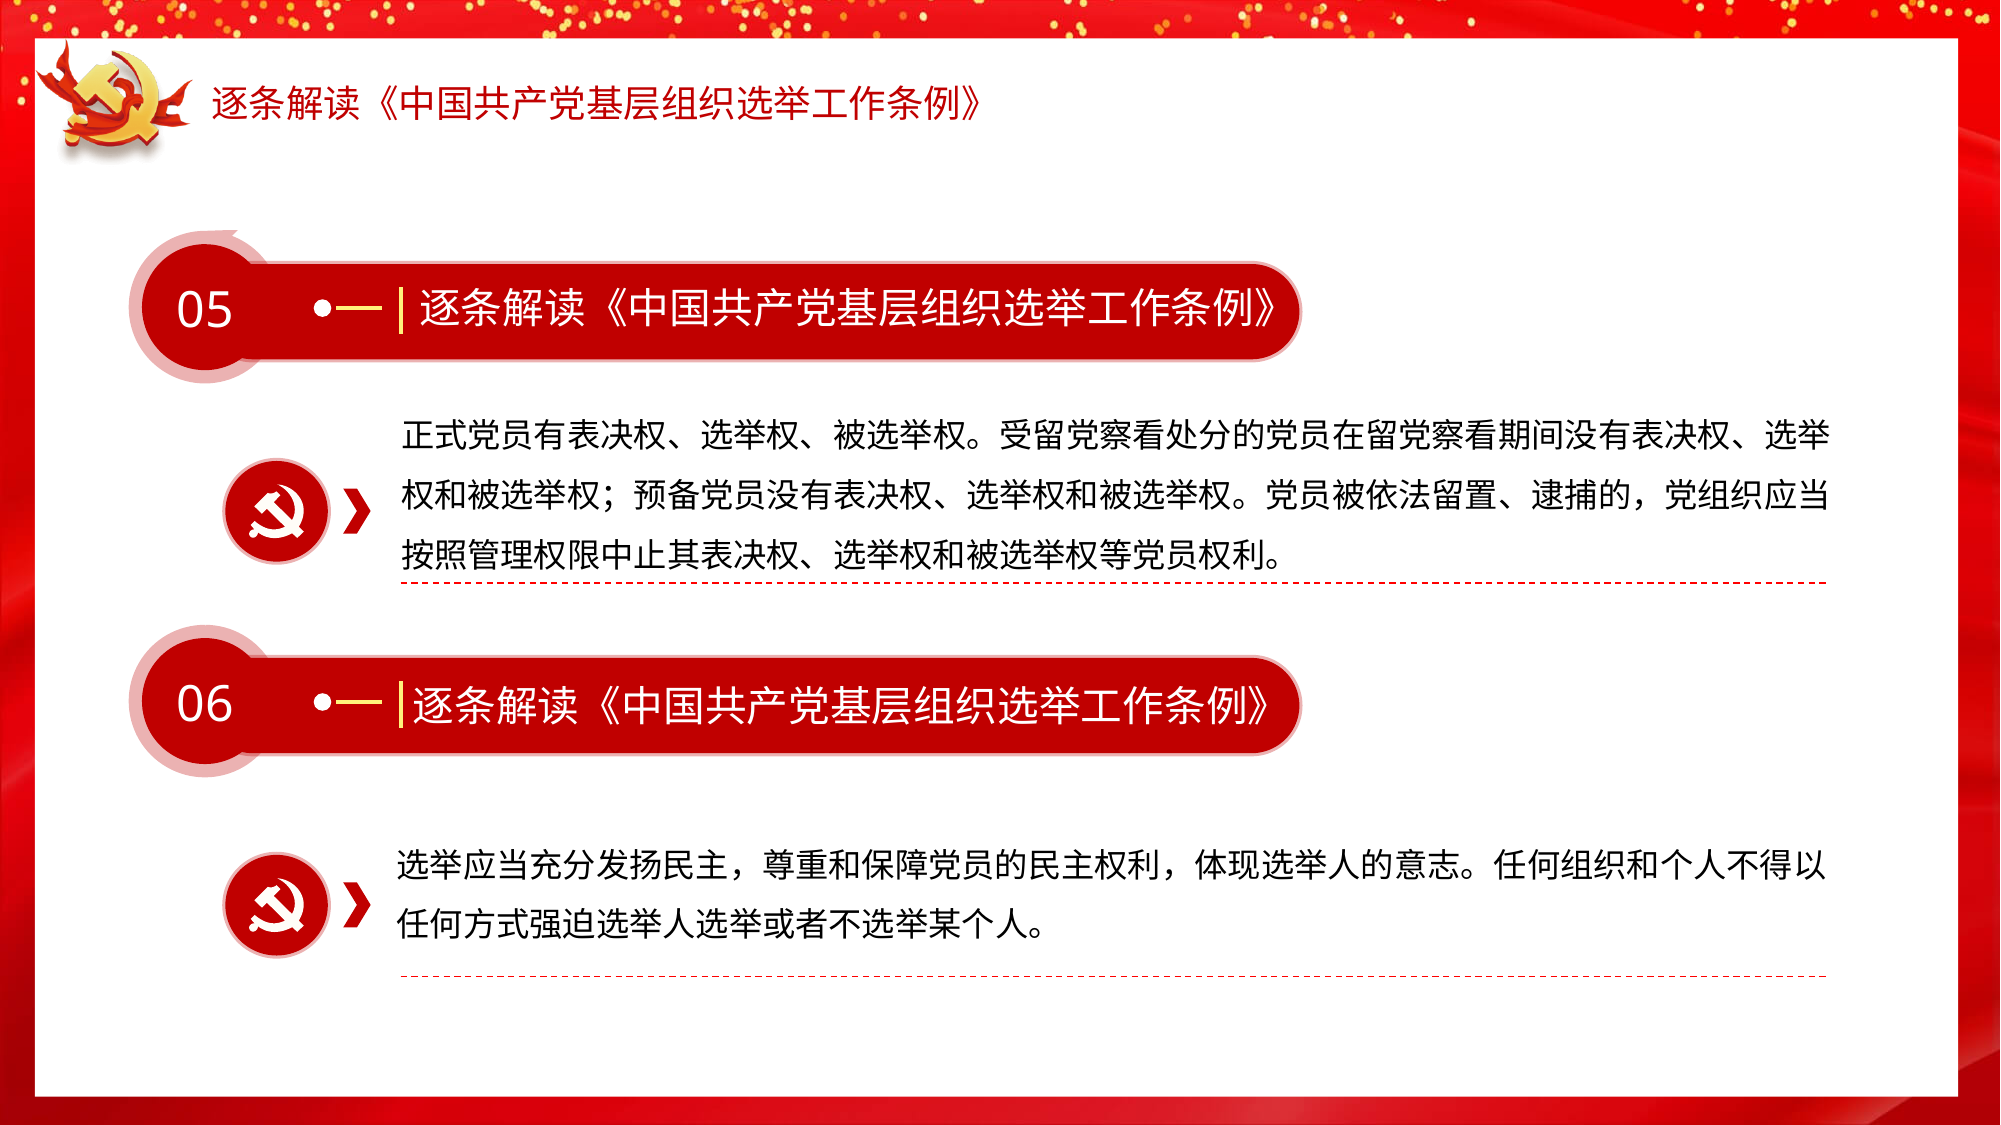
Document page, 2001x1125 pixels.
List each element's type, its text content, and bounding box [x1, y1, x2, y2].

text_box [141, 638, 1308, 765]
text_box 正式党员有表决权、选举权、被选举权。受留党察看处分的党员在留党察看期间没有表决权、选举权和被选举权；预备党员没有表决权、选举权和被选举权。党员被依法留置、逮捕的，党组织应当按照管理权限中止其表决权、选举权和被选举权等党员权利。 [386, 386, 1848, 582]
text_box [141, 244, 1315, 371]
text_box [343, 488, 371, 534]
text_box 选举应当充分发扬民主，尊重和保障党员的民主权利，体现选举人的意志。任何组织和个人不得以任何方式强迫选举人选举或者不选举某个人。 [381, 816, 1844, 951]
text_box [34, 37, 1959, 1098]
picture [0, 0, 2000, 1125]
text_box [225, 460, 328, 562]
text_box 逐条解读《中国共产党基层组织选举工作条例》 [196, 72, 1014, 132]
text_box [225, 854, 328, 956]
text_box [343, 882, 371, 928]
